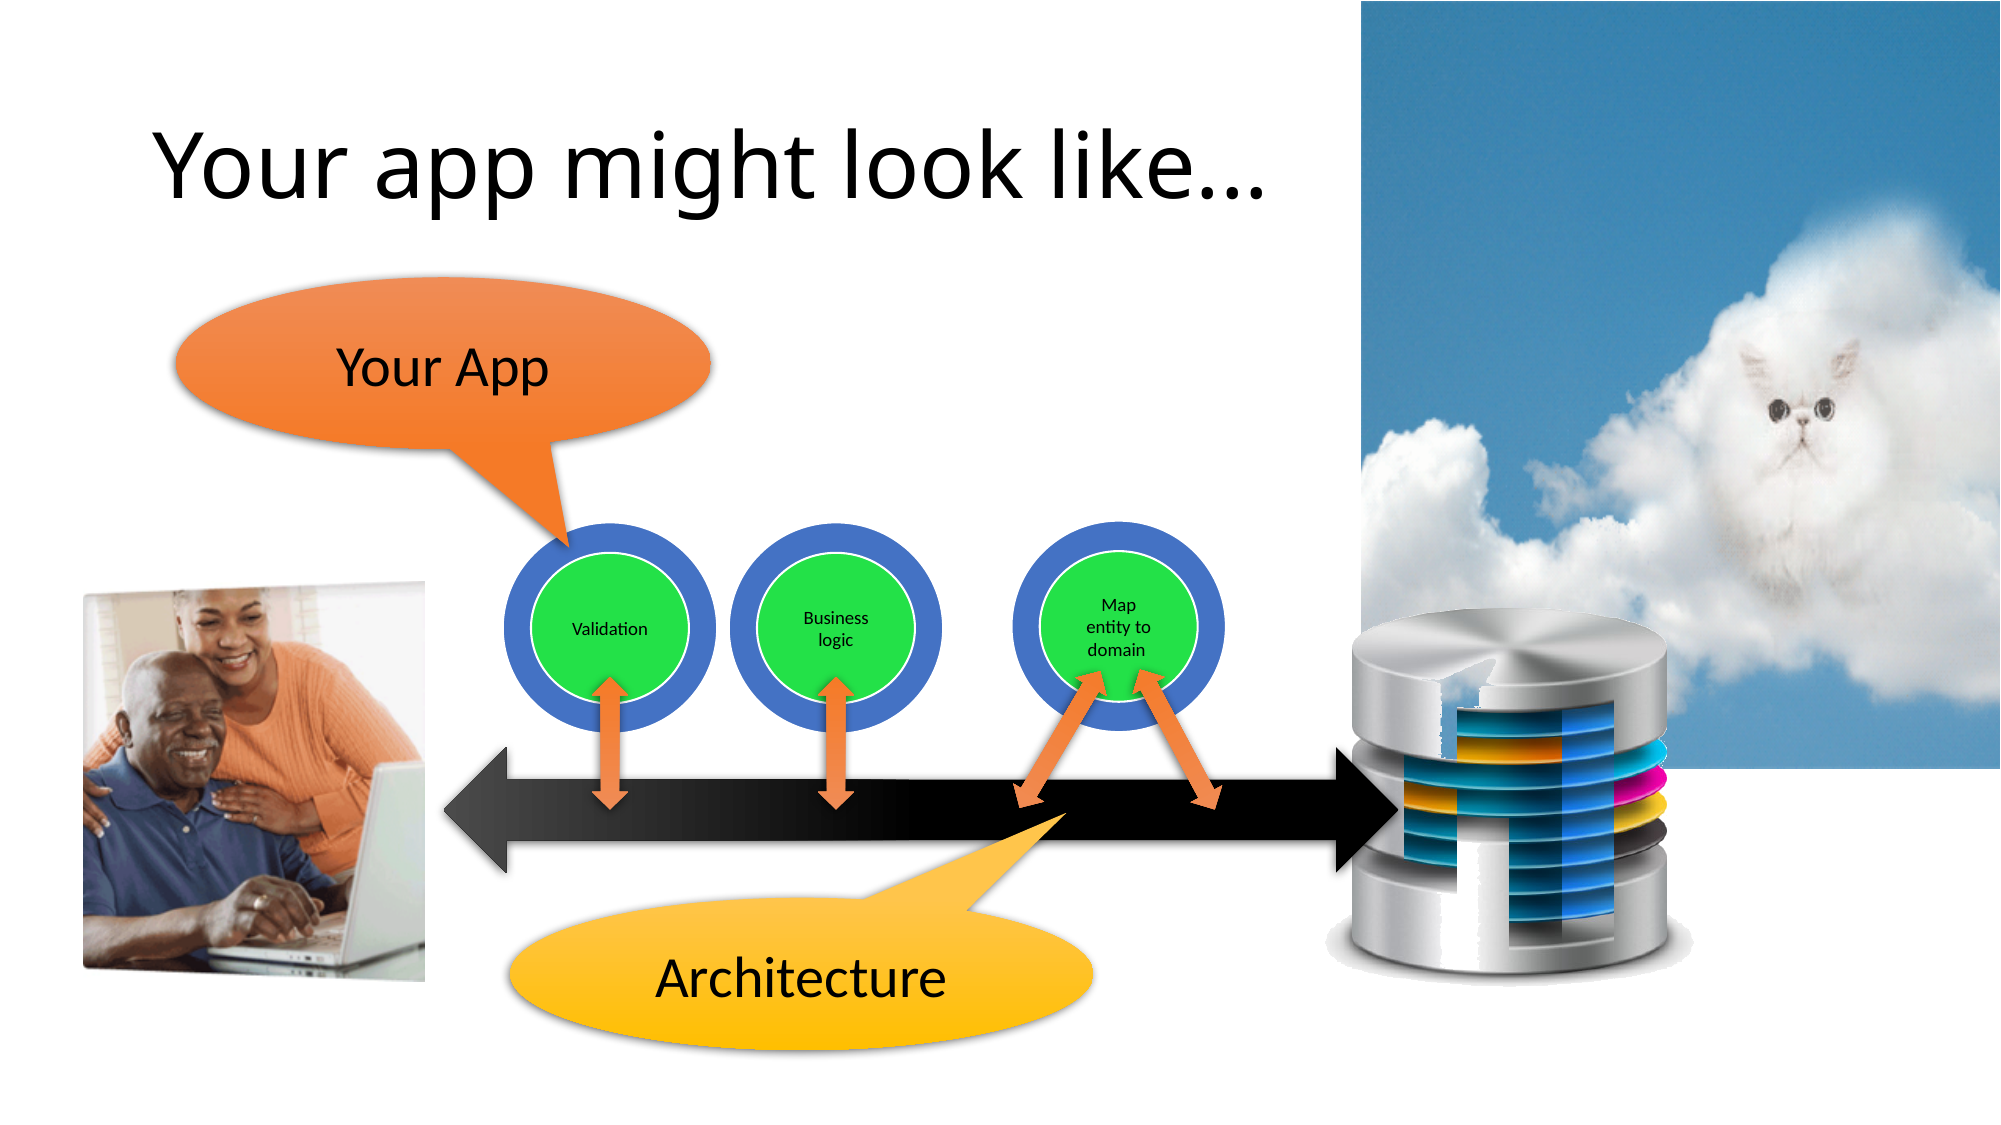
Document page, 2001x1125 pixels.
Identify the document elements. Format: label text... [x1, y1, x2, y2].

picture [1299, 1, 2000, 1001]
text_box [501, 521, 719, 734]
text_box Validation [529, 551, 690, 702]
text_box [1052, 779, 1299, 841]
title Your app might look like... [137, 59, 1361, 278]
picture [83, 581, 425, 982]
text_box Your App [176, 277, 711, 548]
text_box [591, 676, 629, 810]
text_box Architecture [510, 819, 1094, 1051]
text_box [1011, 520, 1226, 819]
text_box [443, 747, 1034, 873]
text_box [728, 522, 944, 810]
